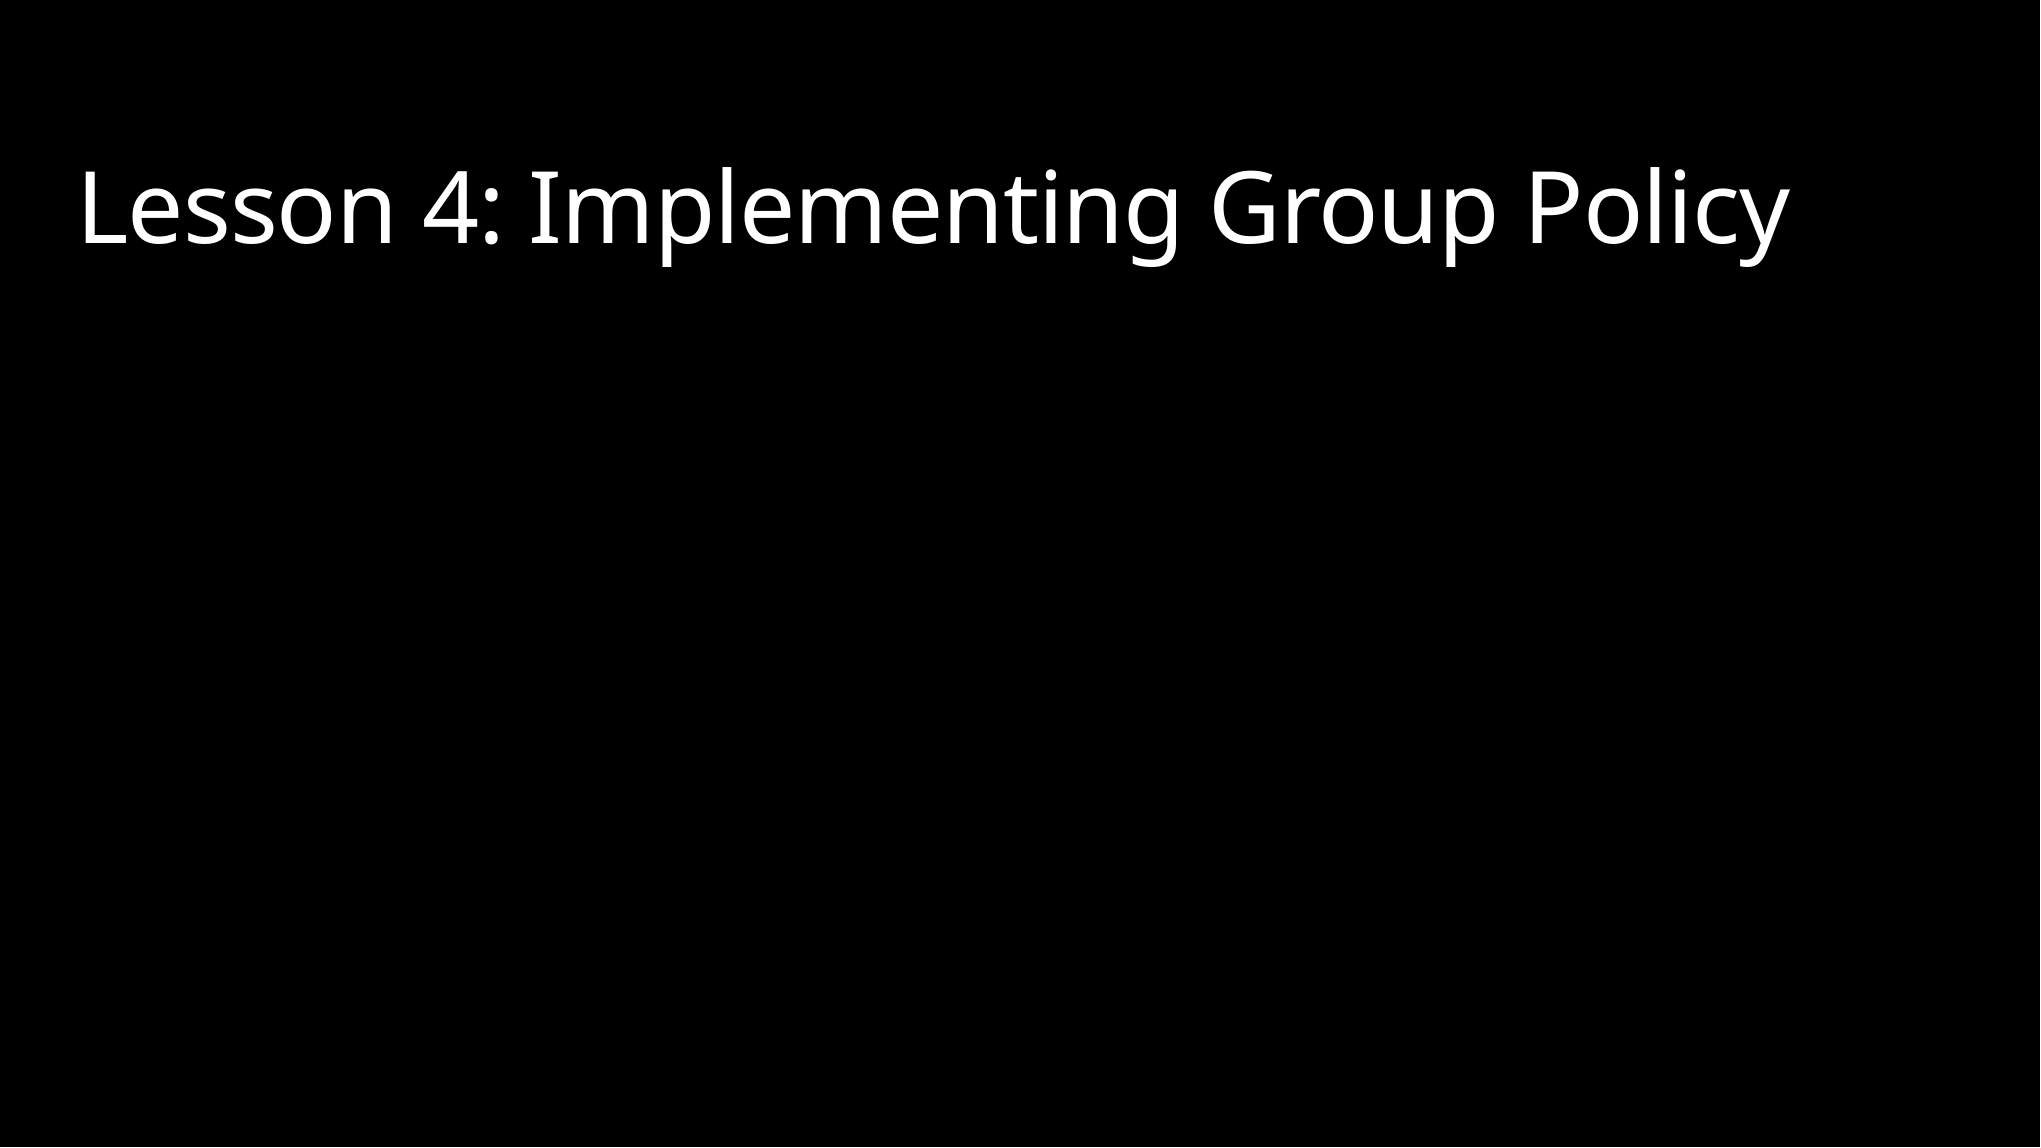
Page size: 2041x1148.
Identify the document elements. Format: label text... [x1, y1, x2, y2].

title Lesson 4: Implementing Group Policy [76, 157, 1796, 753]
